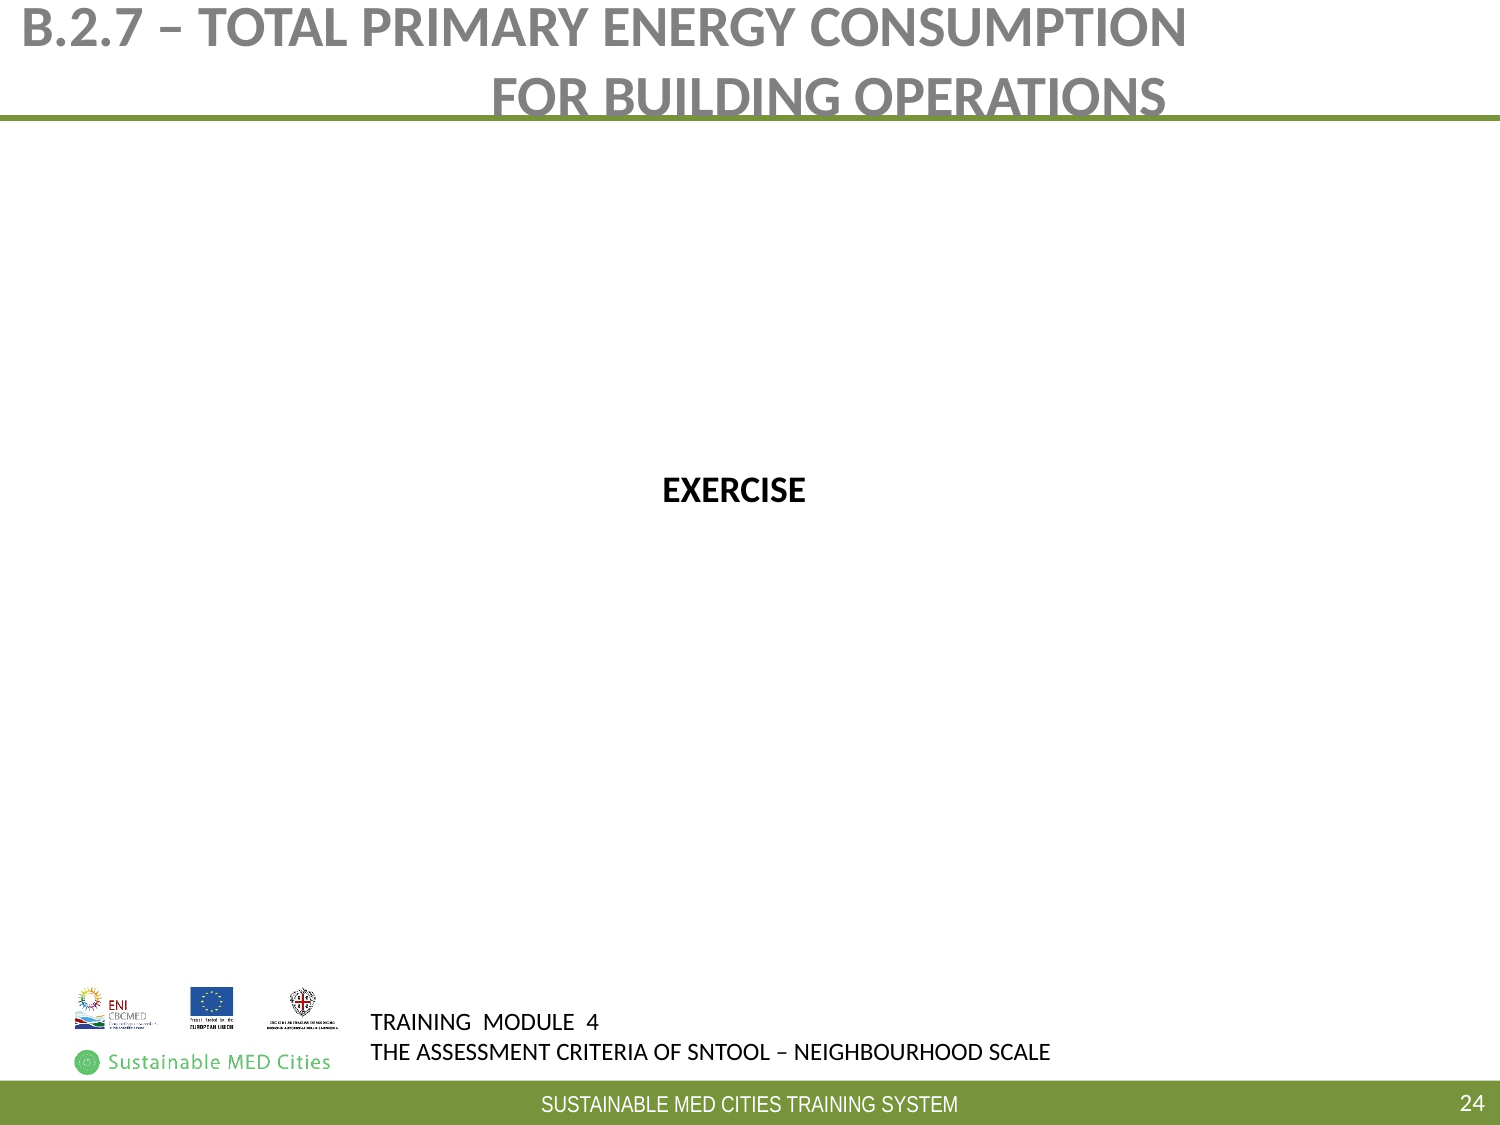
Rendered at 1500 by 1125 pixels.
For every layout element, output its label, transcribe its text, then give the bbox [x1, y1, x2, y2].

slide_number 24 [1149, 1076, 1500, 1125]
list EXERCISE [43, 262, 1425, 944]
title B.2.7 – TOTAL PRIMARY ENERGY CONSUMPTION FOR BUILDING OPERATIONS [0, 0, 1500, 117]
picture [62, 978, 356, 1080]
